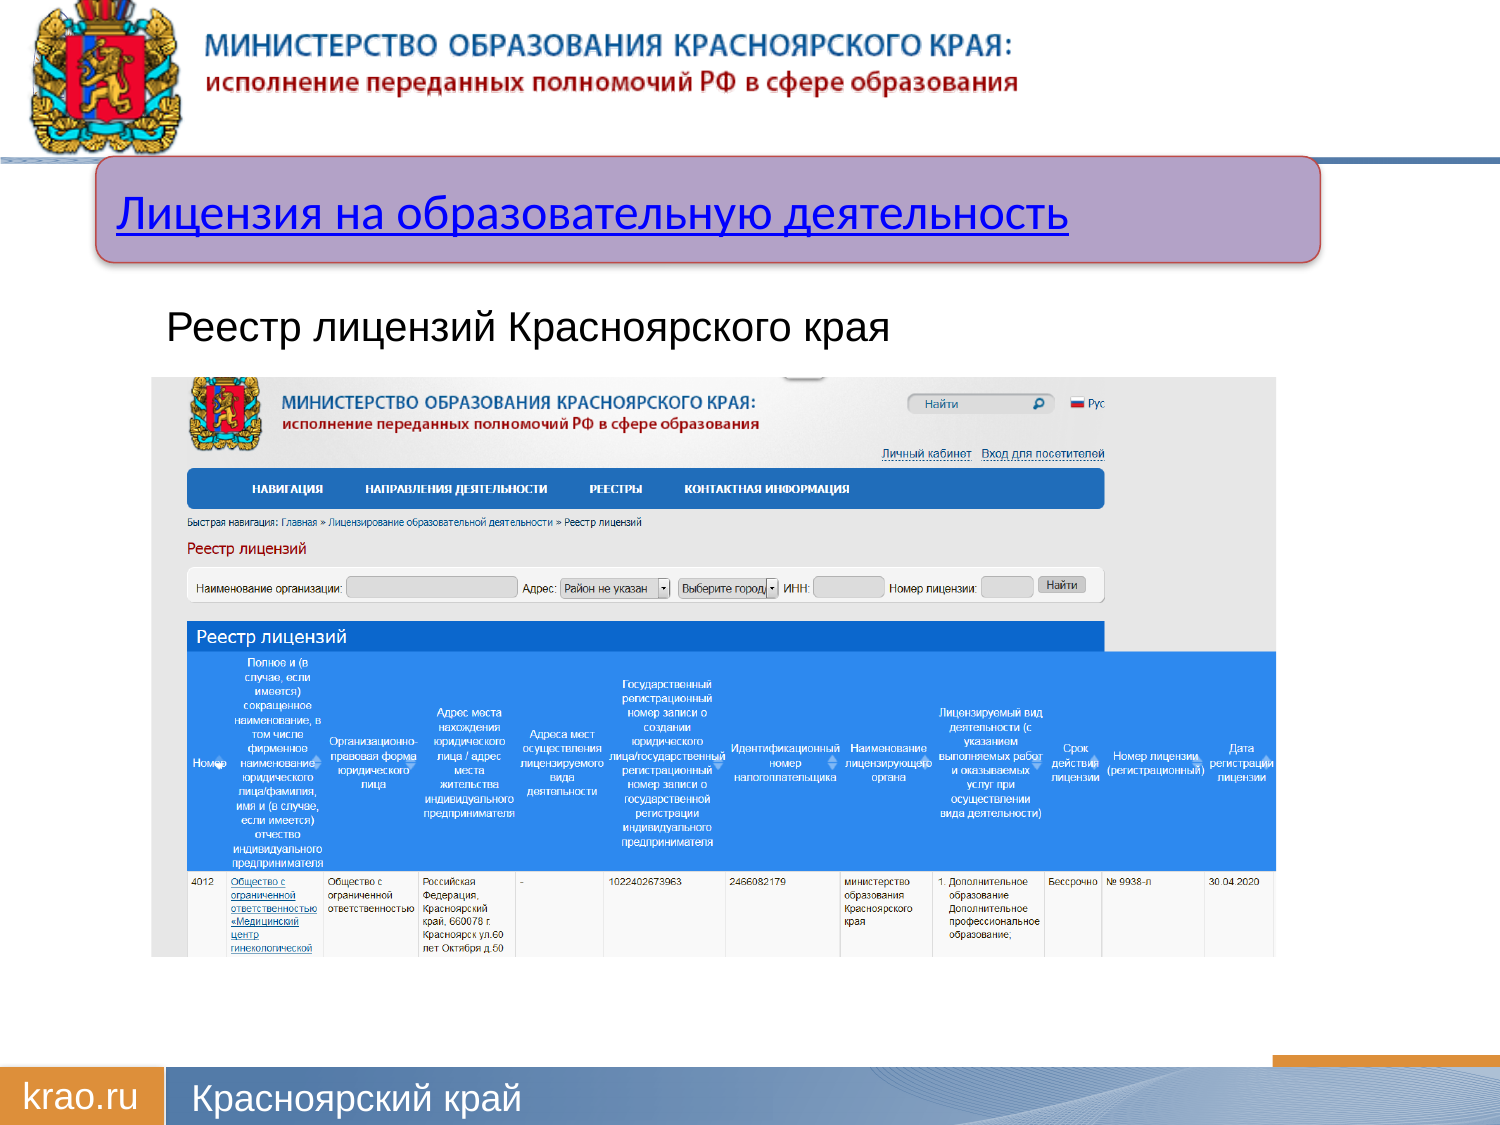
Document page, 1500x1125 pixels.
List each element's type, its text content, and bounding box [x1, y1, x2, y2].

picture [26, 0, 186, 157]
picture [204, 31, 1034, 142]
text_box Реестр лицензий Красноярского края [151, 292, 1055, 357]
text_box Лицензия на образовательную деятельность [95, 155, 1322, 264]
picture [150, 377, 1277, 957]
